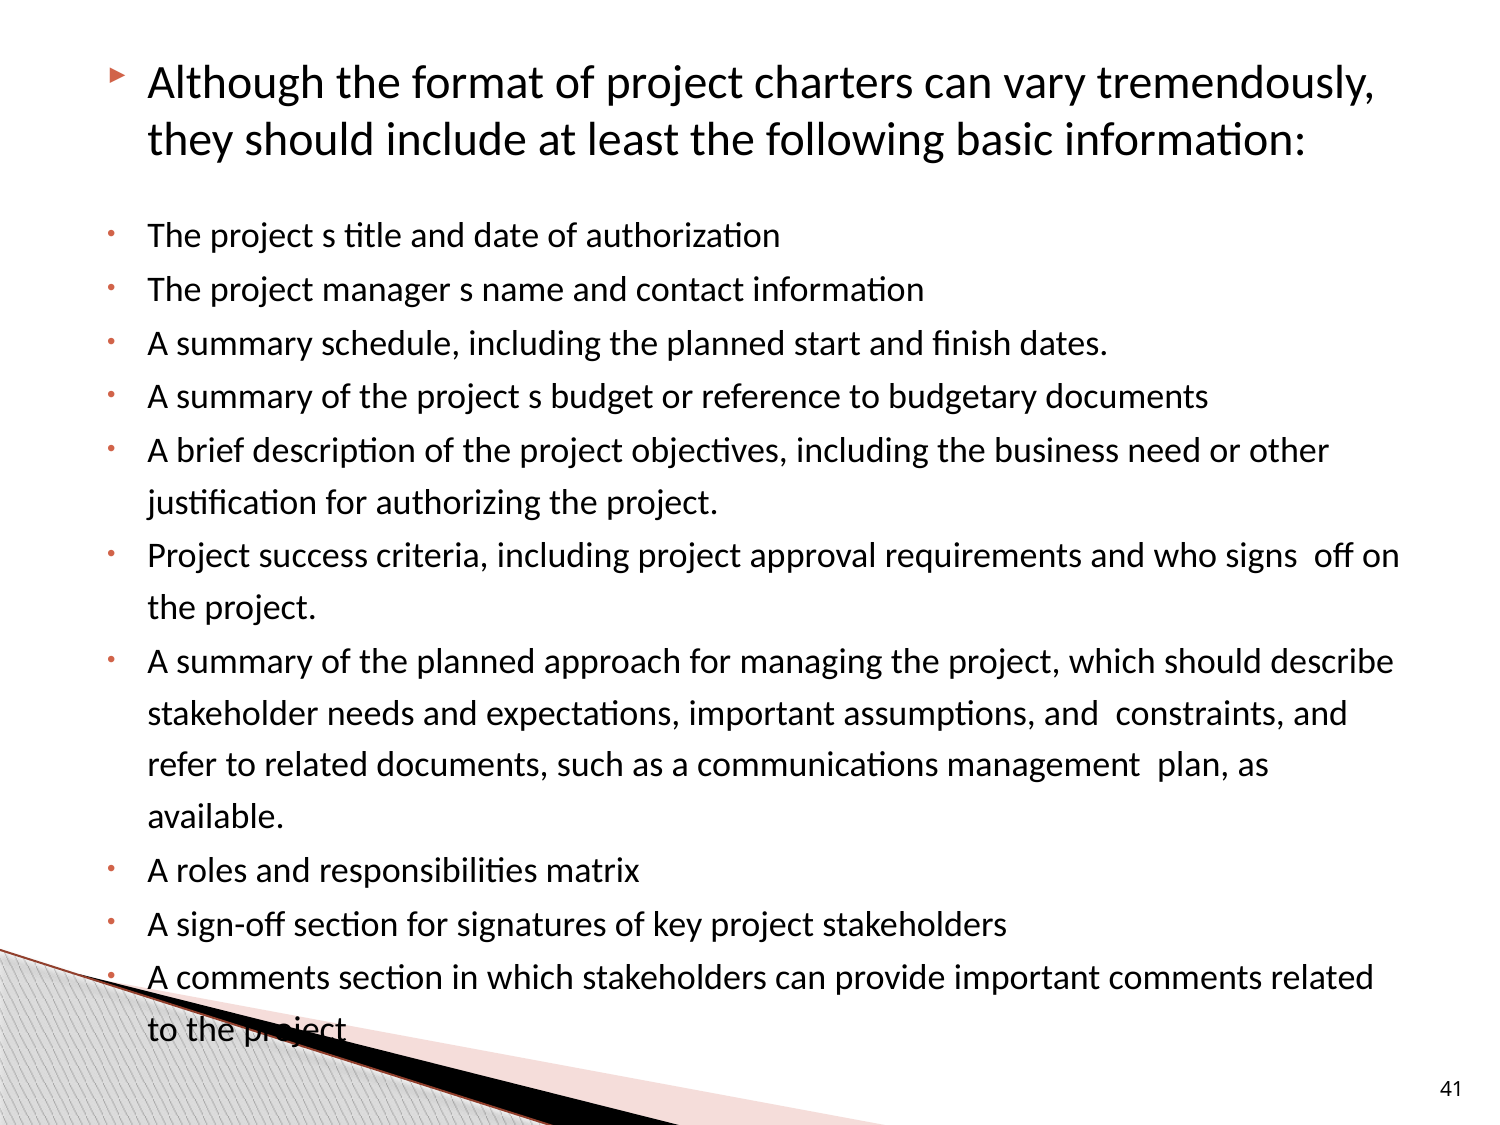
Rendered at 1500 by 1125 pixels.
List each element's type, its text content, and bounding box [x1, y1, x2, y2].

list Although the format of project charters can vary tremendously, they should include at least the following basic information: The project s title and date of authorization The project manager s name and contact information A summary schedule, including the planned start and finish dates. A summary of the project s budget or reference to budgetary documents A brief description of the project objectives, including the business need or other justification for authorizing the project. Project success criteria, including project approval requirements and who signs off on the project. A summary of the planned approach for managing the project, which should describe stakeholder needs and expectations, important assumptions, and constraints, and refer to related documents, such as a communications management plan, as available. A roles and responsibilities matrix A sign-off section for signatures of key project stakeholders A comments section in which stakeholders can provide important comments related to the project [75, 42, 1425, 1083]
slide_number 41 [1418, 1051, 1479, 1112]
